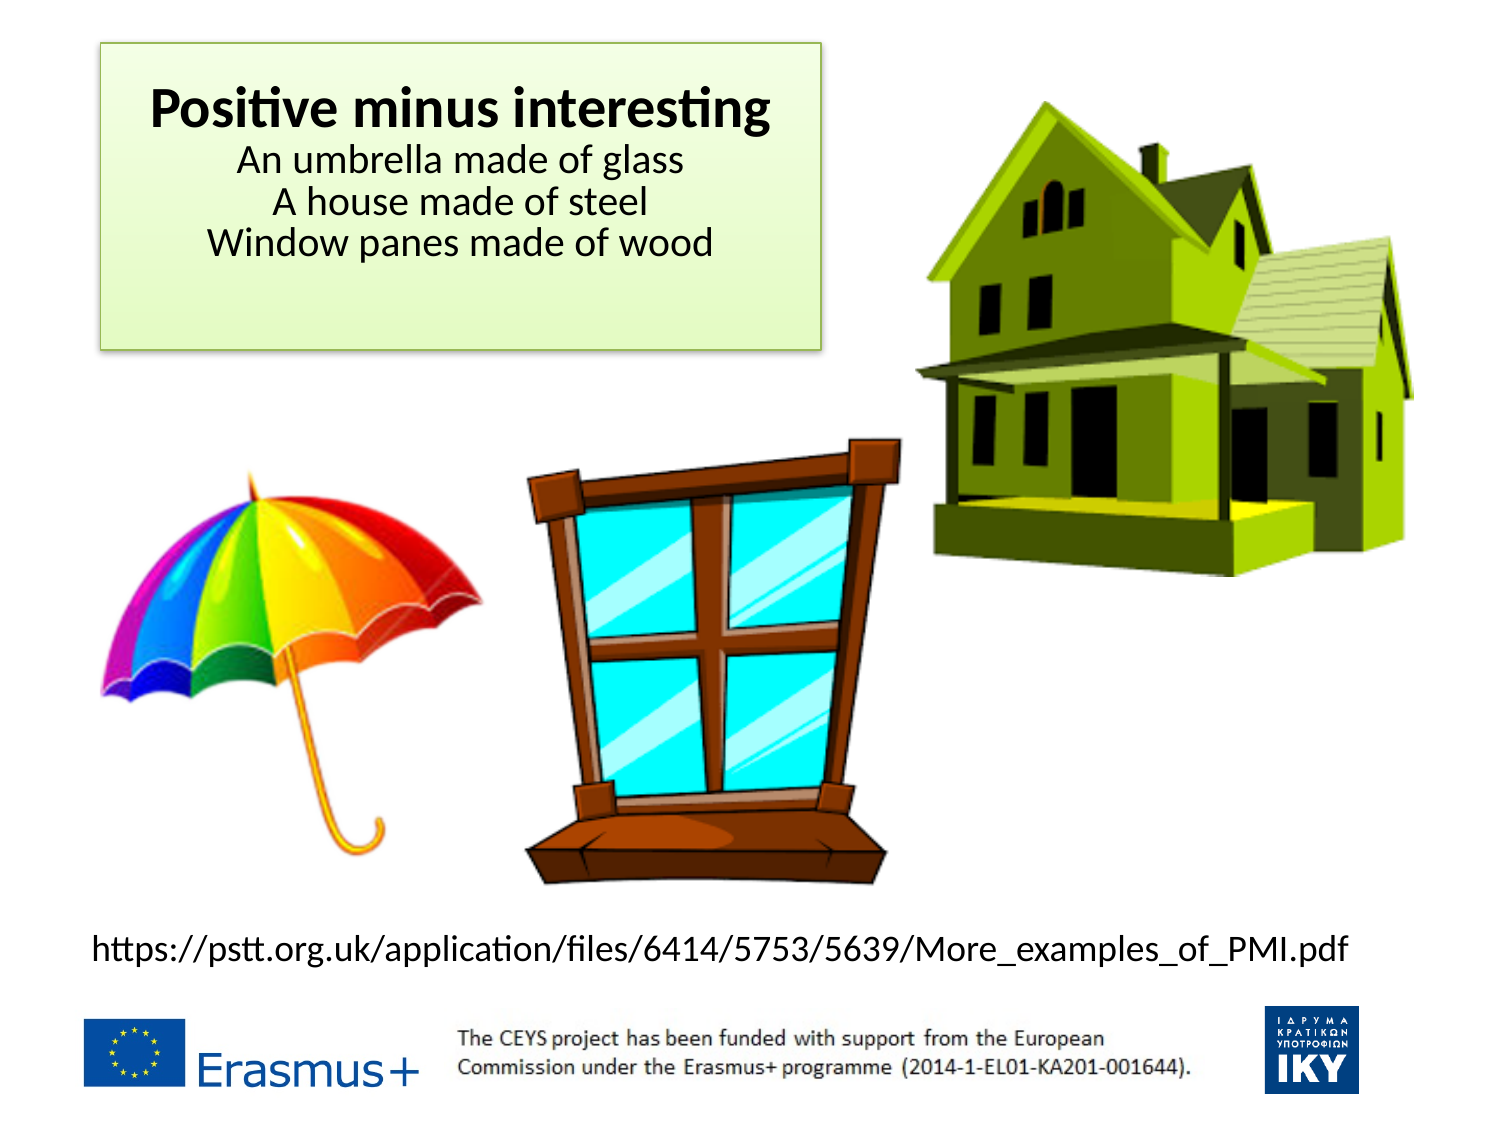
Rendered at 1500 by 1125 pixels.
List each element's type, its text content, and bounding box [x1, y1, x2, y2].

title Positive minus interesting An umbrella made of glass A house made of steel Window panes made of wood [100, 42, 822, 351]
picture [444, 1008, 1205, 1097]
picture [41, 101, 1414, 935]
picture [1264, 1005, 1359, 1094]
text_box https://pstt.org.uk/application/files/6414/5753/5639/More_examples_of_PMI.pdf [76, 916, 1376, 977]
picture [64, 999, 438, 1106]
